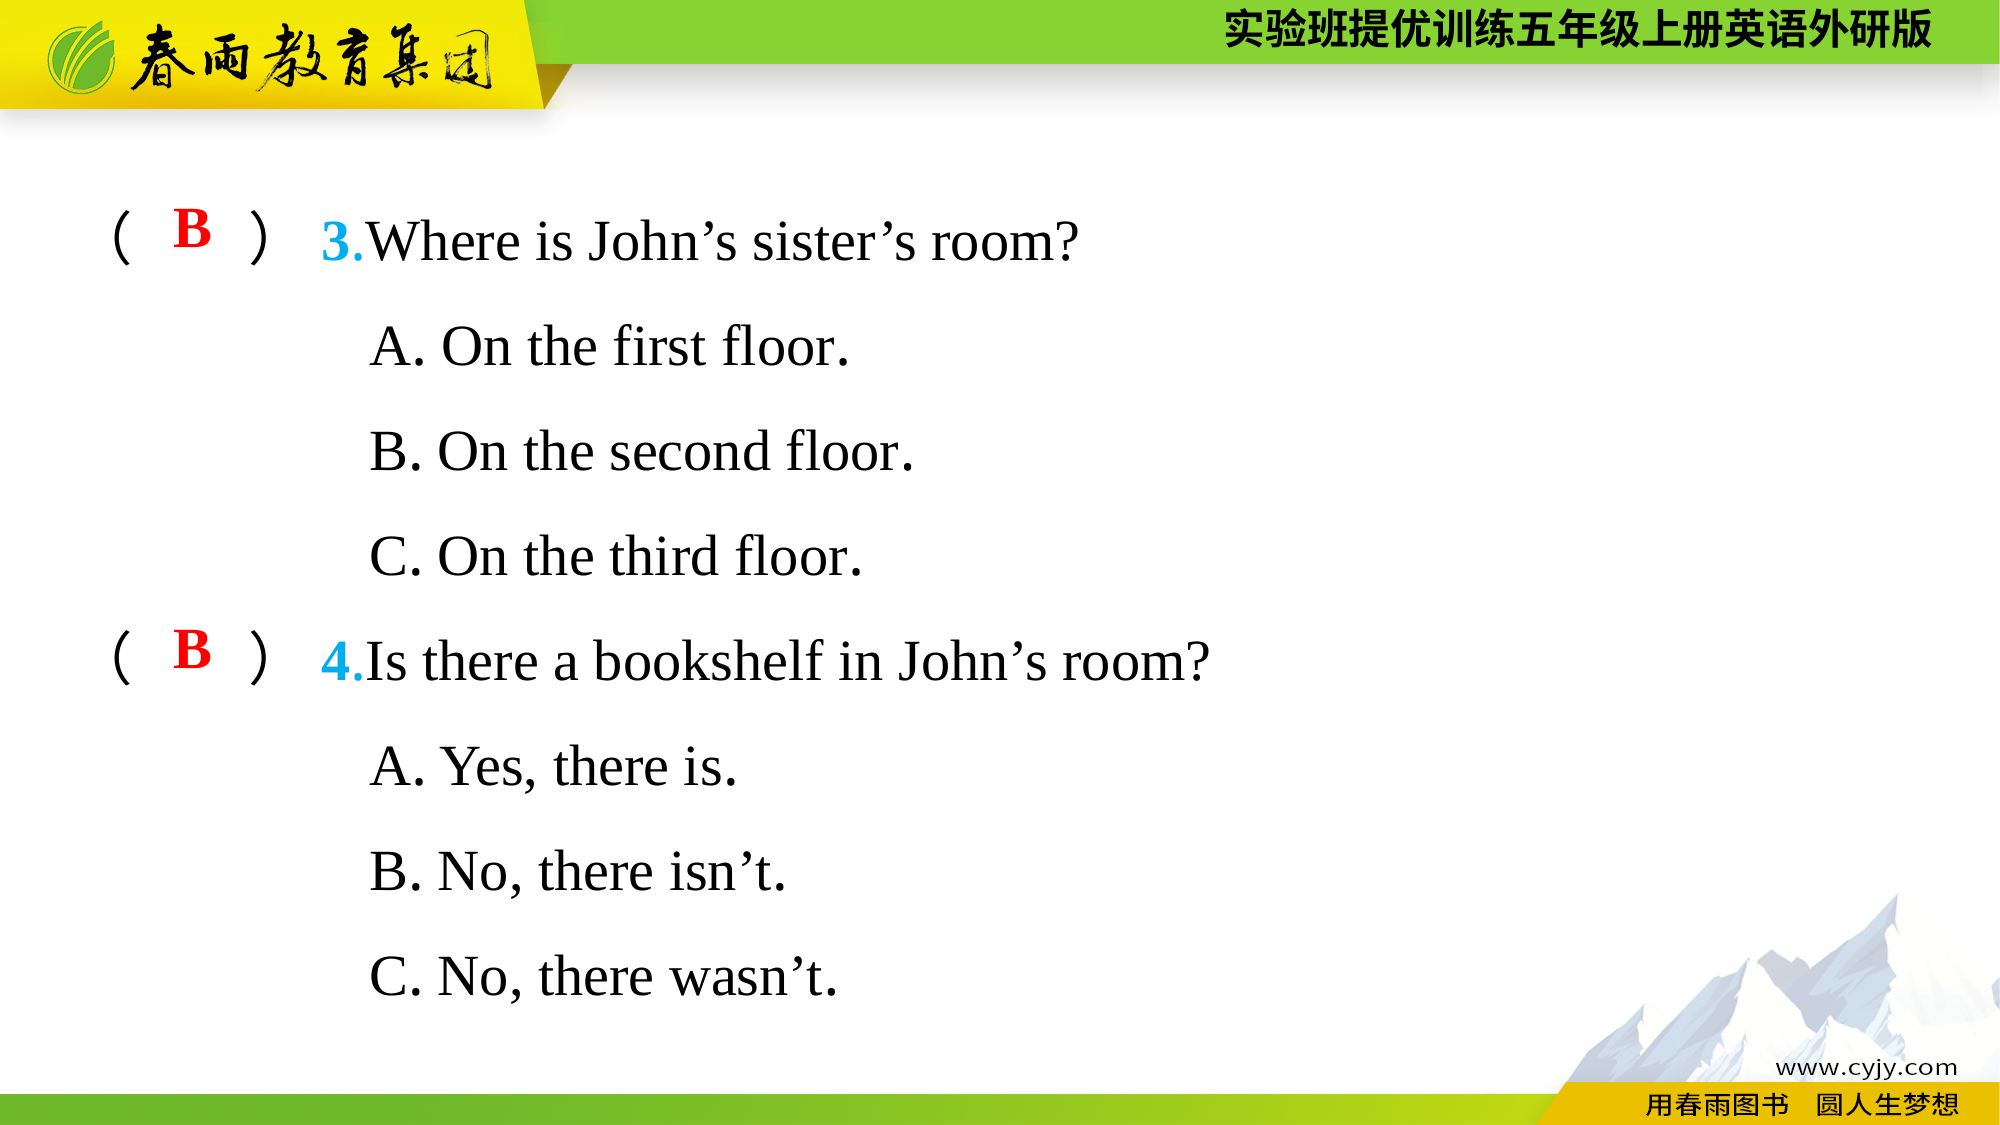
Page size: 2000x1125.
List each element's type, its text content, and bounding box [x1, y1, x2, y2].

text_box B [158, 602, 228, 688]
text_box B [158, 182, 228, 267]
picture [0, 0, 2000, 1125]
list （ ）3.Where is John’s sister’s room? A. On the first floor. B. On the second floor. C. On the third floor. （ ）4.Is there a bookshelf in John’s room? A. Yes, there is. B. No, there isn’t. C. No, there wasn’t. [59, 159, 1944, 1024]
